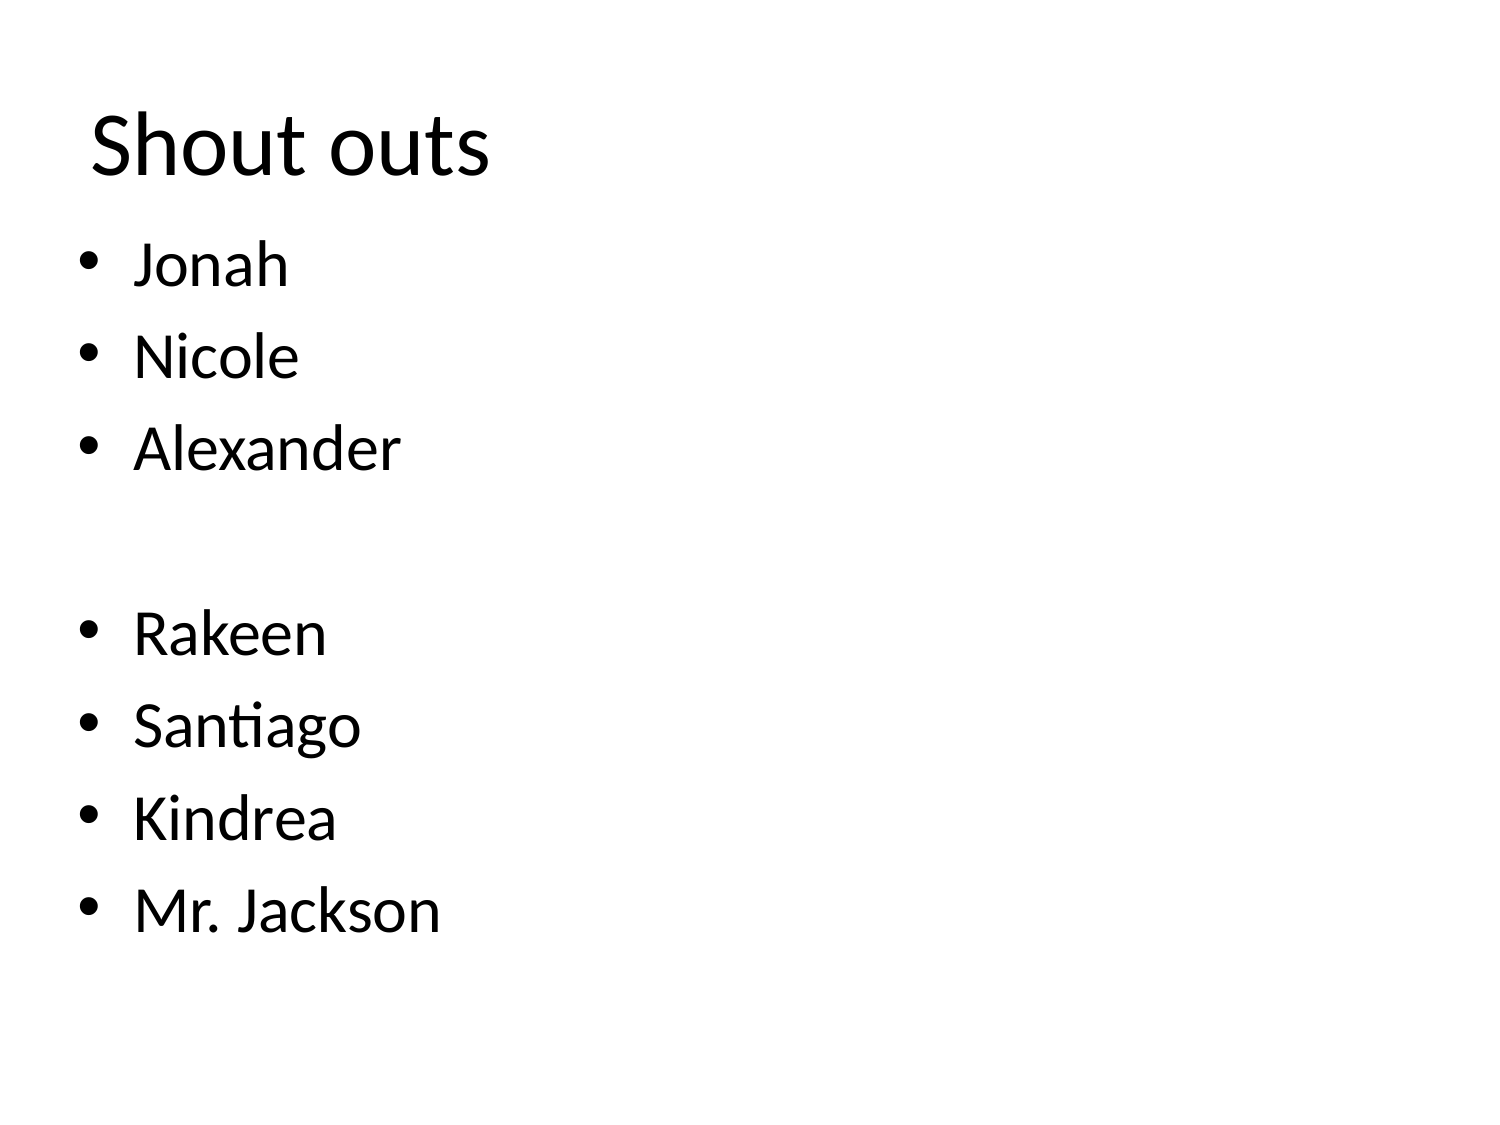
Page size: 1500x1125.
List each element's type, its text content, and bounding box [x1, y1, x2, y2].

list Jonah Nicole Alexander Rakeen Santiago Kindrea Mr. Jackson [62, 212, 1413, 955]
title Shout outs [75, 45, 1425, 233]
